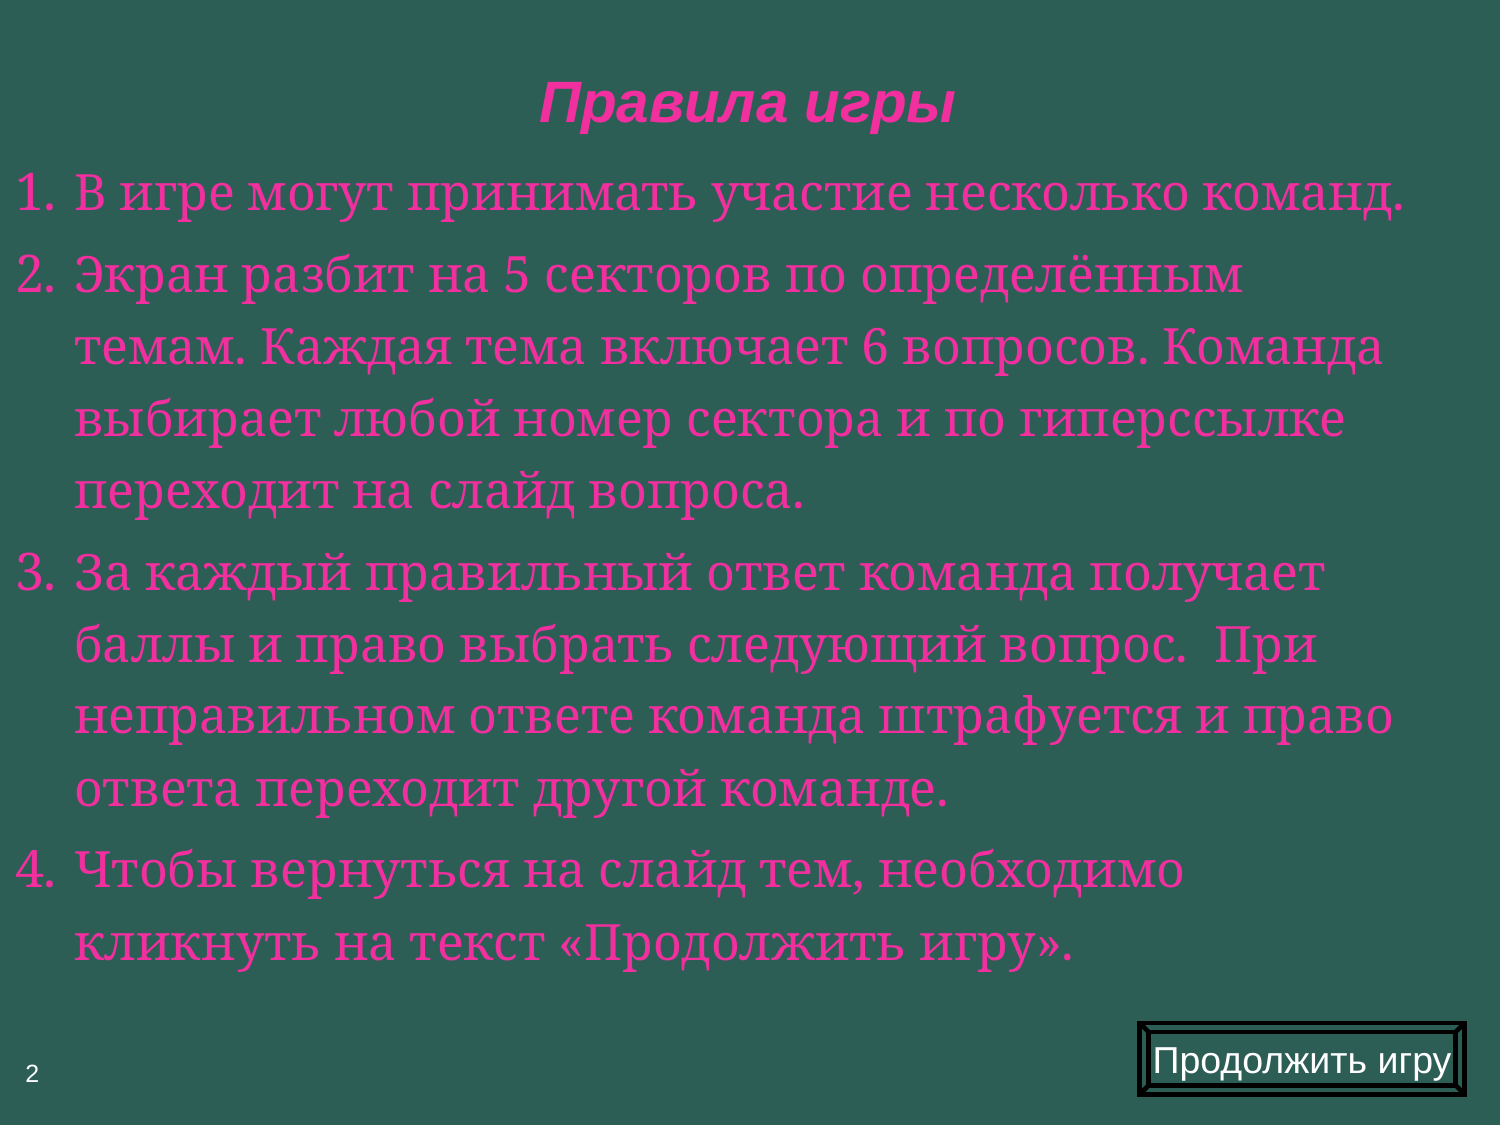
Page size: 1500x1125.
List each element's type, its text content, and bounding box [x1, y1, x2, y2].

text_box А) Георгины [1140, 1024, 1148, 1094]
text_box А) Митохондрия [1142, 1024, 1462, 1031]
title Правила игры [81, 34, 1431, 140]
text_box Продолжить игру [1139, 1023, 1465, 1095]
text_box 2 [0, 1049, 65, 1109]
list В игре могут принимать участие несколько команд. Экран разбит на 5 секторов по определённым темам. Каждая тема включает 6 вопросов. Команда выбирает любой номер сектора и по гиперссылке переходит на слайд вопроса. За каждый правильный ответ команда получает баллы и право выбрать следующий вопрос. При неправильном ответе команда штрафуется и право ответа переходит другой команде. Чтобы вернуться на слайд тем, необходимо кликнуть на текст «Продолжить игру». [0, 140, 1442, 838]
